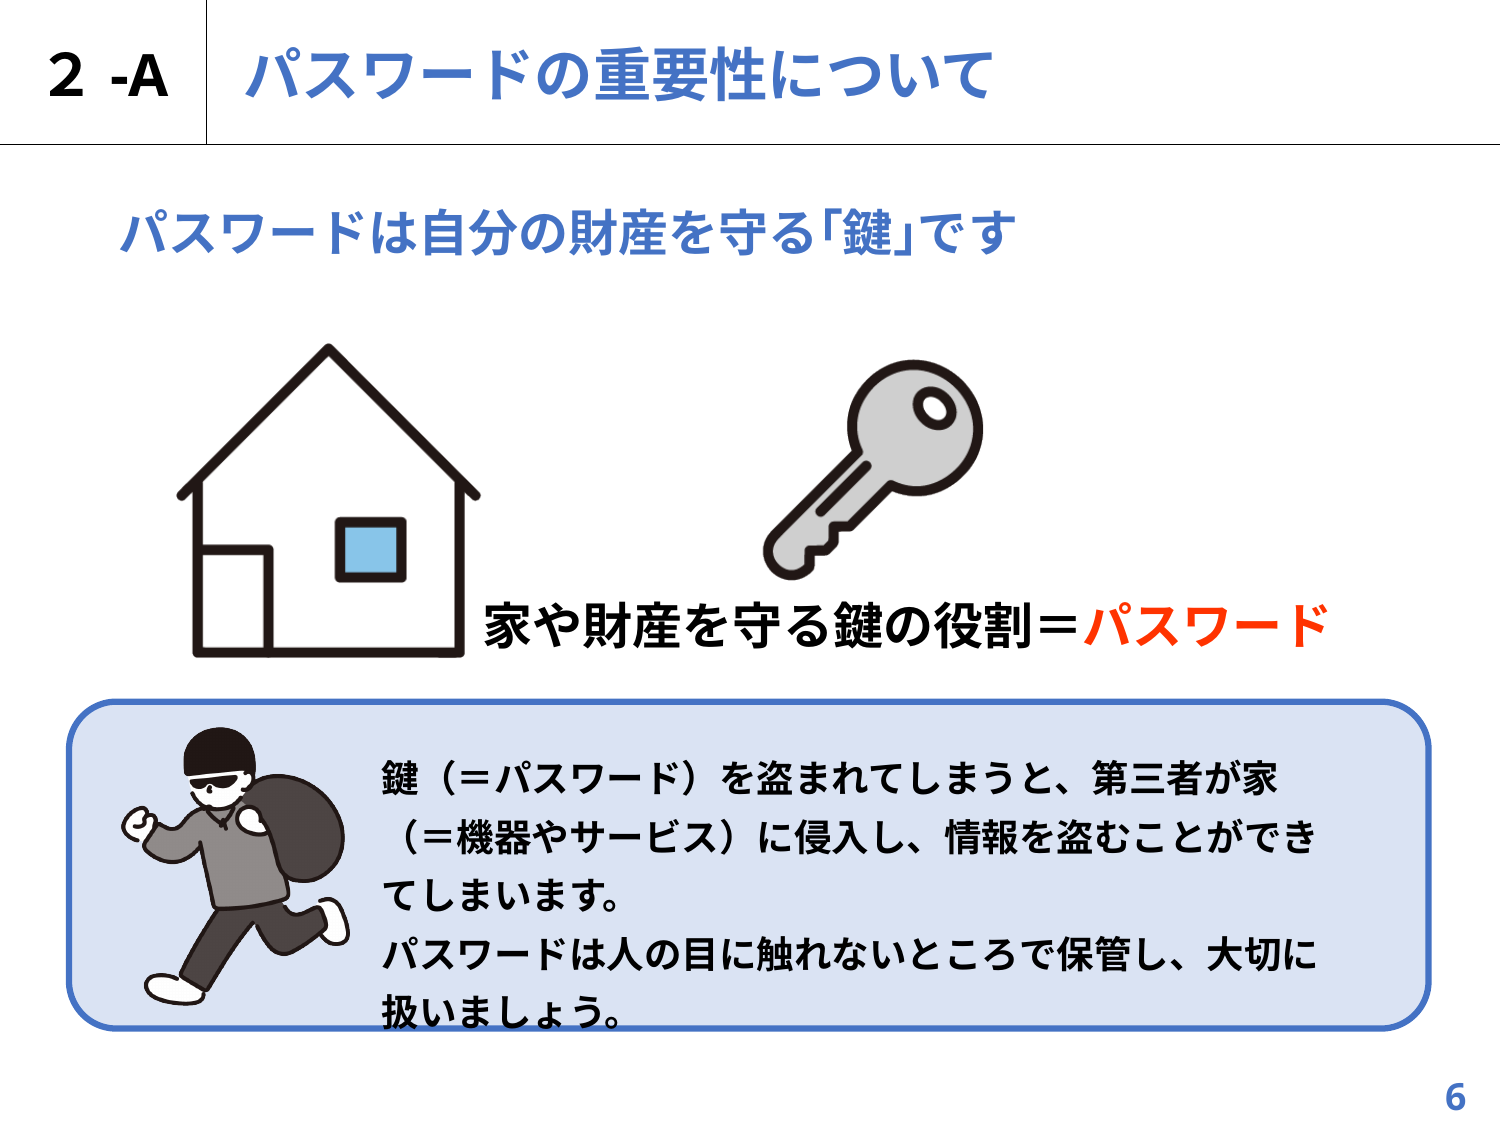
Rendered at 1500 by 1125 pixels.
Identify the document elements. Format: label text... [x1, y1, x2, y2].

text_box 家や財産を守る鍵の役割＝パスワード [501, 587, 1397, 662]
text_box 鍵（＝パスワード）を盗まれてしまうと、第三者が家（＝機器やサービス）に侵入し、情報を盗むことができてしまいます。 パスワードは人の目に触れないところで保管し、大切に扱いましょう。 [366, 734, 1360, 1042]
picture [121, 727, 350, 1007]
picture [749, 349, 993, 582]
text_box 6 [1411, 1065, 1500, 1125]
list パスワードは自分の財産を守る｢鍵｣です [103, 208, 1397, 350]
title パスワードの重要性について [228, 0, 1472, 116]
picture [151, 342, 501, 689]
text_box [67, 700, 1430, 1030]
text_box ２-A [0, 0, 207, 147]
